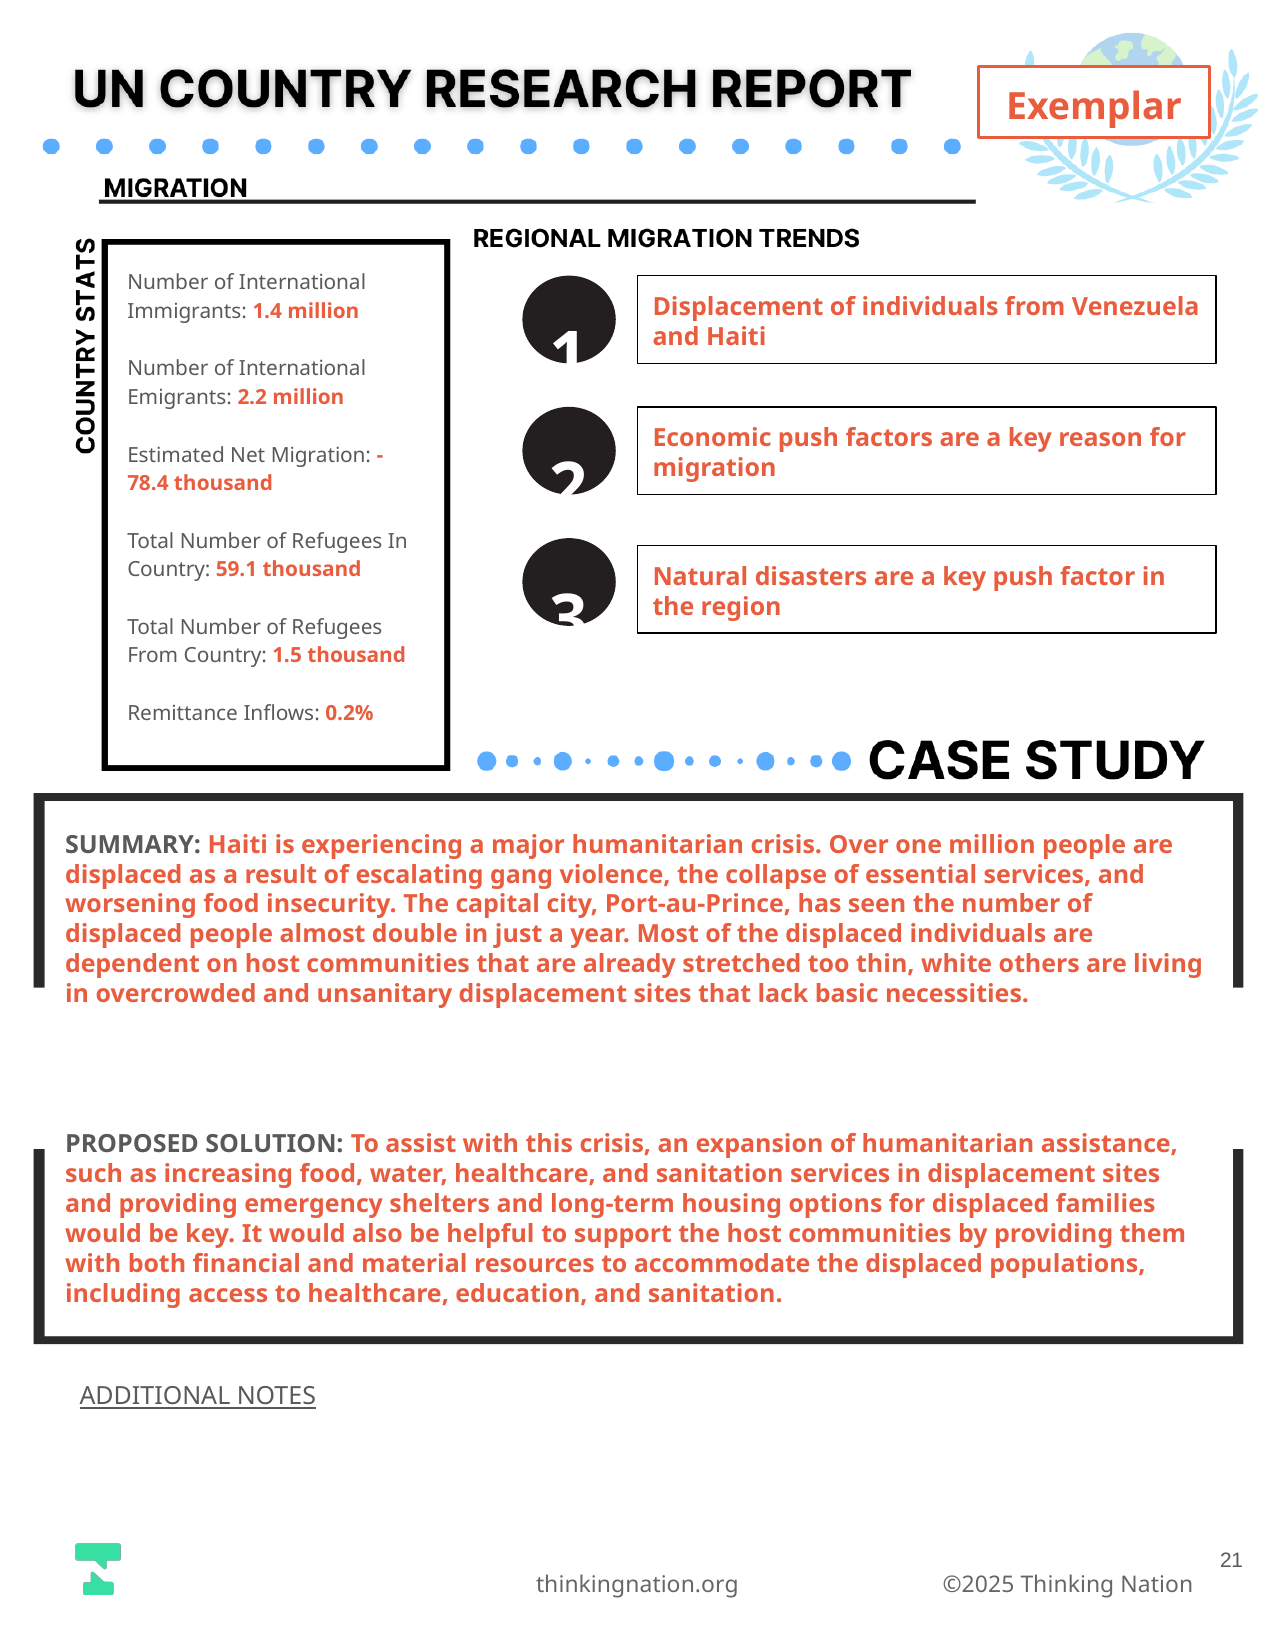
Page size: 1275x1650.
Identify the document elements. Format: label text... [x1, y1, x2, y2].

text_box Natural disasters are a key push factor in the region [637, 545, 1216, 634]
text_box SUMMARY: Haiti is experiencing a major humanitarian crisis. Over one million people are displaced as a result of escalating gang violence, the collapse of essential services, and worsening food insecurity. The capital city, Port-au-Prince, has seen the number of displaced people almost double in just a year. Most of the displaced individuals are dependent on host communities that are already stretched too thin, white others are living in overcrowded and unsanitary displacement sites that lack basic necessities. PROPOSED SOLUTION: To assist with this crisis, an expansion of humanitarian assistance, such as increasing food, water, healthcare, and sanitation services in displacement sites and providing emergency shelters and long-term housing options for displaced families would be key. It would also be helpful to support the host communities by providing them with both financial and material resources to accommodate the displaced populations, including access to healthcare, education, and sanitation. [50, 813, 1224, 1320]
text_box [515, 275, 623, 364]
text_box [515, 537, 623, 627]
text_box ©2025 Thinking Nation [907, 1553, 1210, 1605]
text_box thinkingnation.org [486, 1553, 789, 1605]
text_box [515, 406, 623, 495]
text_box Economic push factors are a key reason for migration [637, 406, 1216, 495]
picture [0, 0, 1275, 1650]
text_box Number of International Immigrants: 1.4 million Number of International Emigrants: 2.2 million Estimated Net Migration: -78.4 thousand Total Number of Refugees In Country: 59.1 thousand Total Number of Refugees From Country: 1.5 thousand Remittance Inflows: 0.2% [112, 250, 440, 757]
text_box Exemplar [978, 66, 1210, 138]
slide_number ‹#› [1181, 1495, 1258, 1623]
text_box Displacement of individuals from Venezuela and Haiti [637, 275, 1216, 364]
text_box ADDITIONAL NOTES [64, 1364, 1211, 1499]
